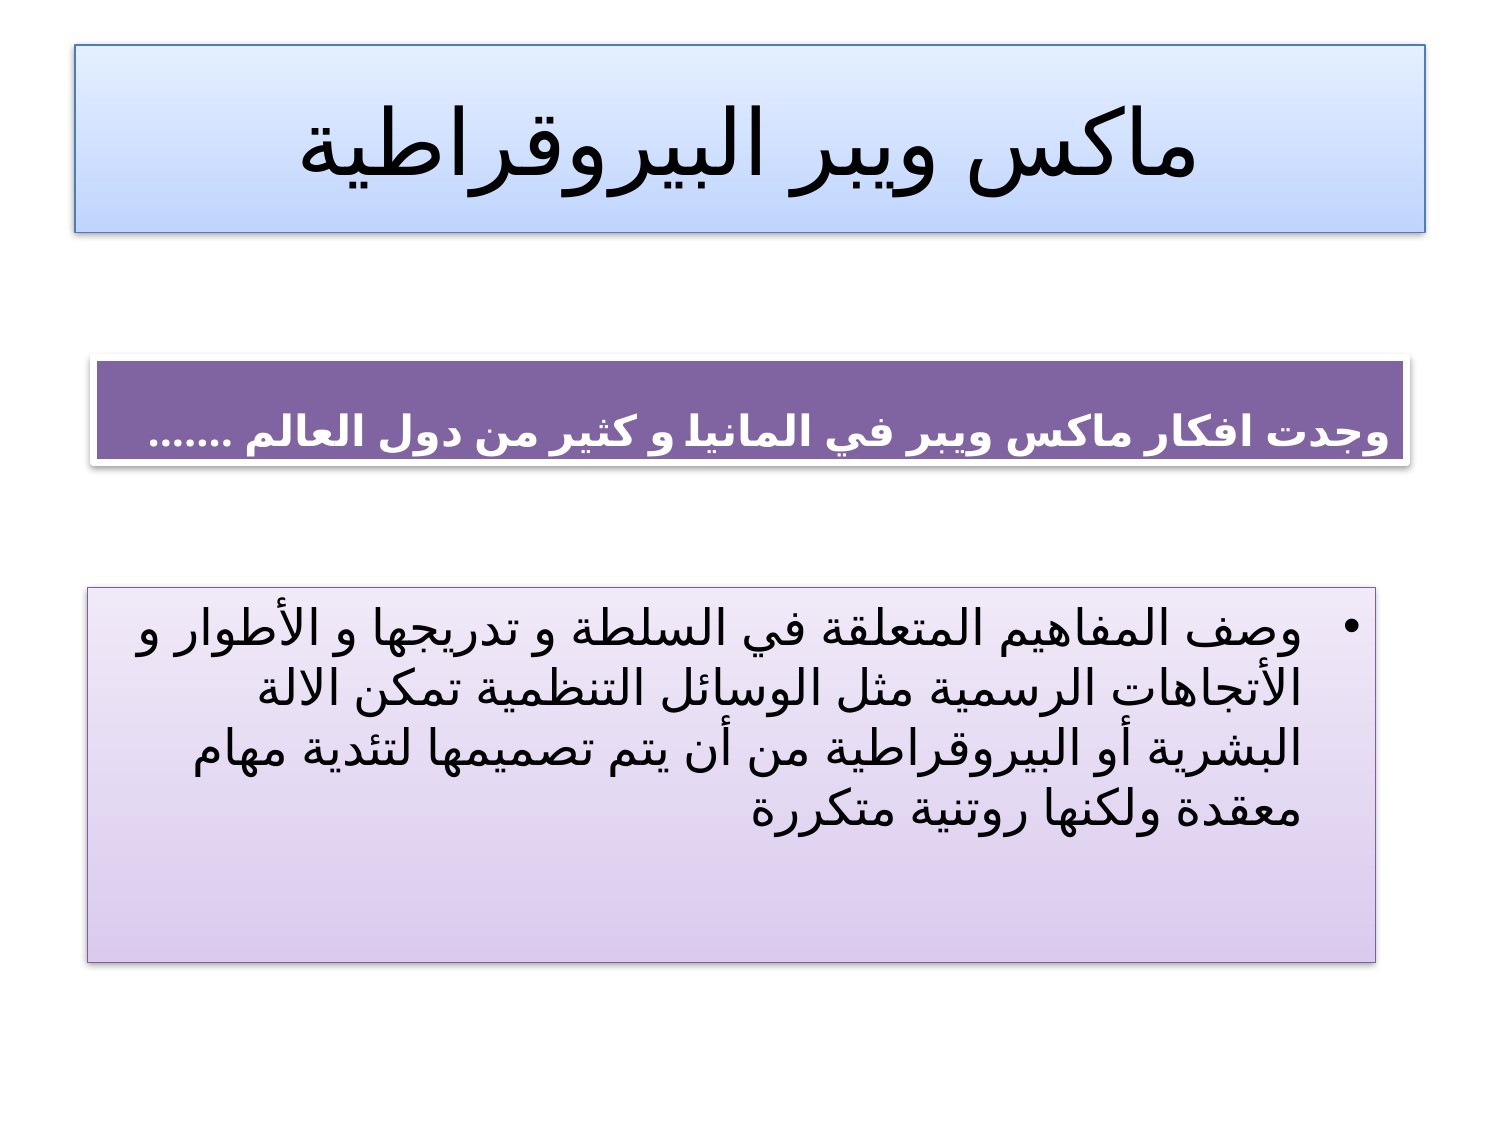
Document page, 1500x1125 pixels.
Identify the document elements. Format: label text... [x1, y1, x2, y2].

list وصف المفاهيم المتعلقة في السلطة و تدريجها و الأطوار و الأتجاهات الرسمية مثل الوسائل التنظمية تمكن الالة البشرية أو البيروقراطية من أن يتم تصميمها لتئدية مهام معقدة ولكنها روتنية متكررة [87, 587, 1376, 963]
list وجدت افكار ماكس ويبر في المانيا و كثير من دول العالم ....... [90, 354, 1410, 466]
title ماكس ويبر البيروقراطية [74, 44, 1426, 233]
